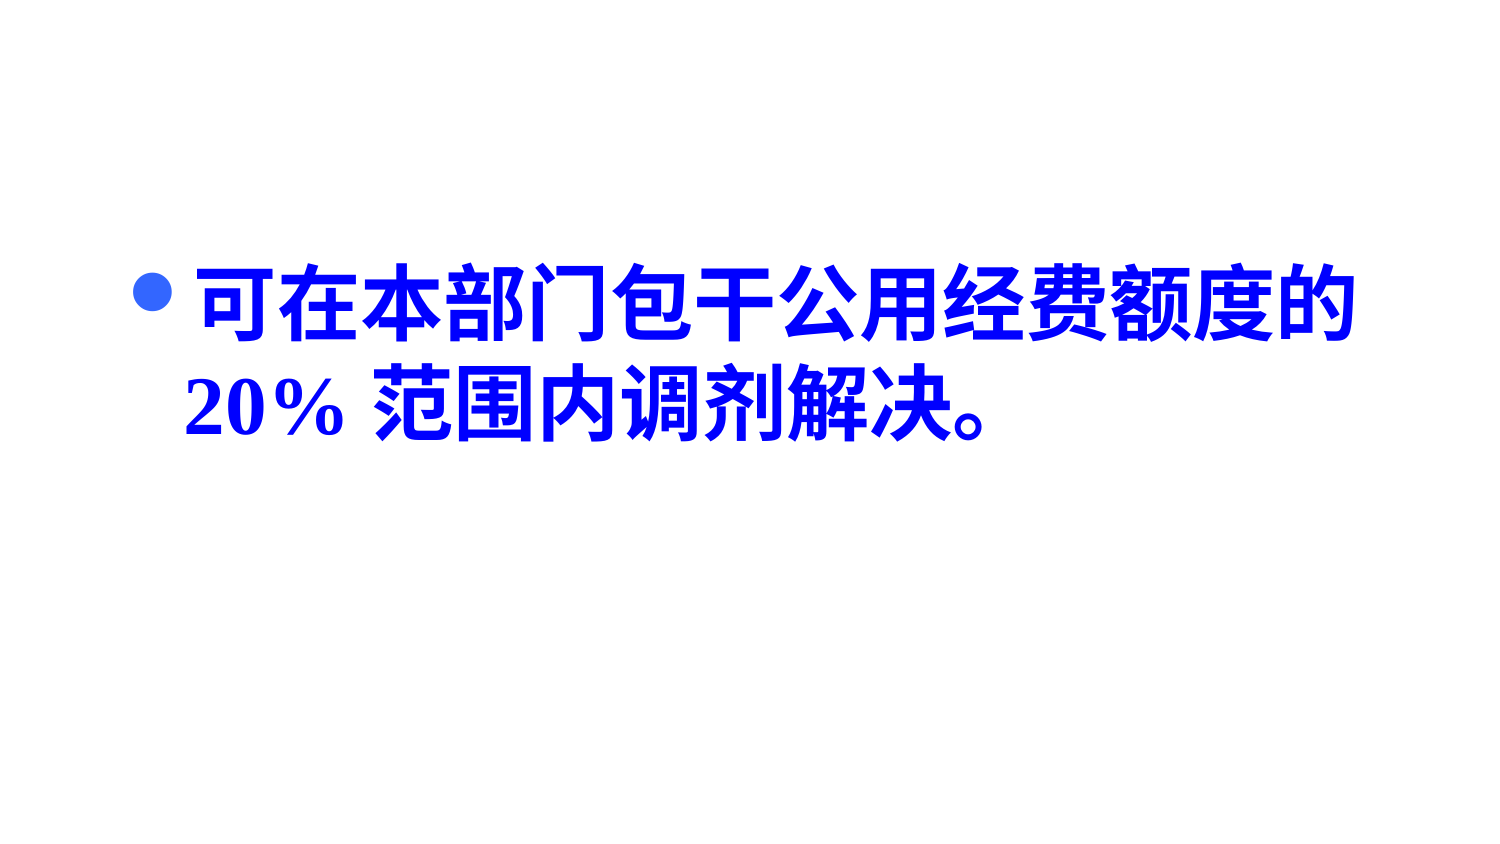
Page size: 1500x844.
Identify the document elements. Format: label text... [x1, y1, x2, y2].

list 可在本部门包干公用经费额度的20%范围内调剂解决。 [112, 243, 1388, 751]
